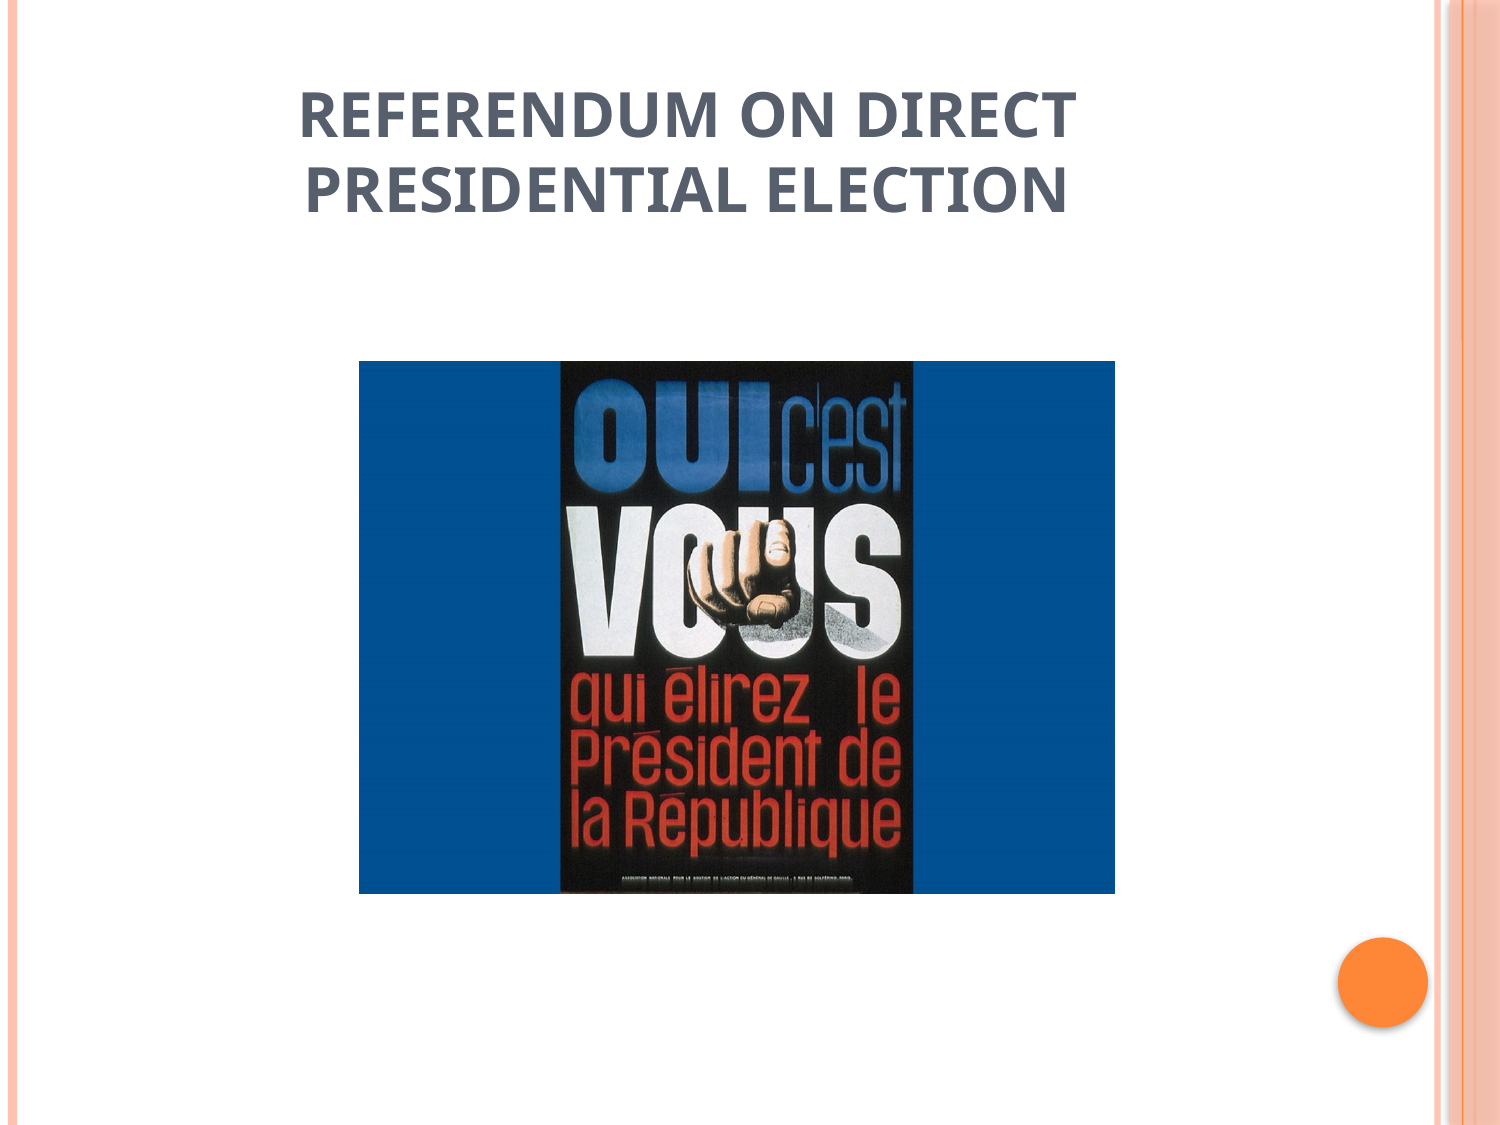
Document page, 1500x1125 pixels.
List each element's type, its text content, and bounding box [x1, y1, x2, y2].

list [358, 361, 1115, 894]
title REFERENDUM ON DIRECT PRESIDENTIAL ELECTION [75, 45, 1300, 233]
